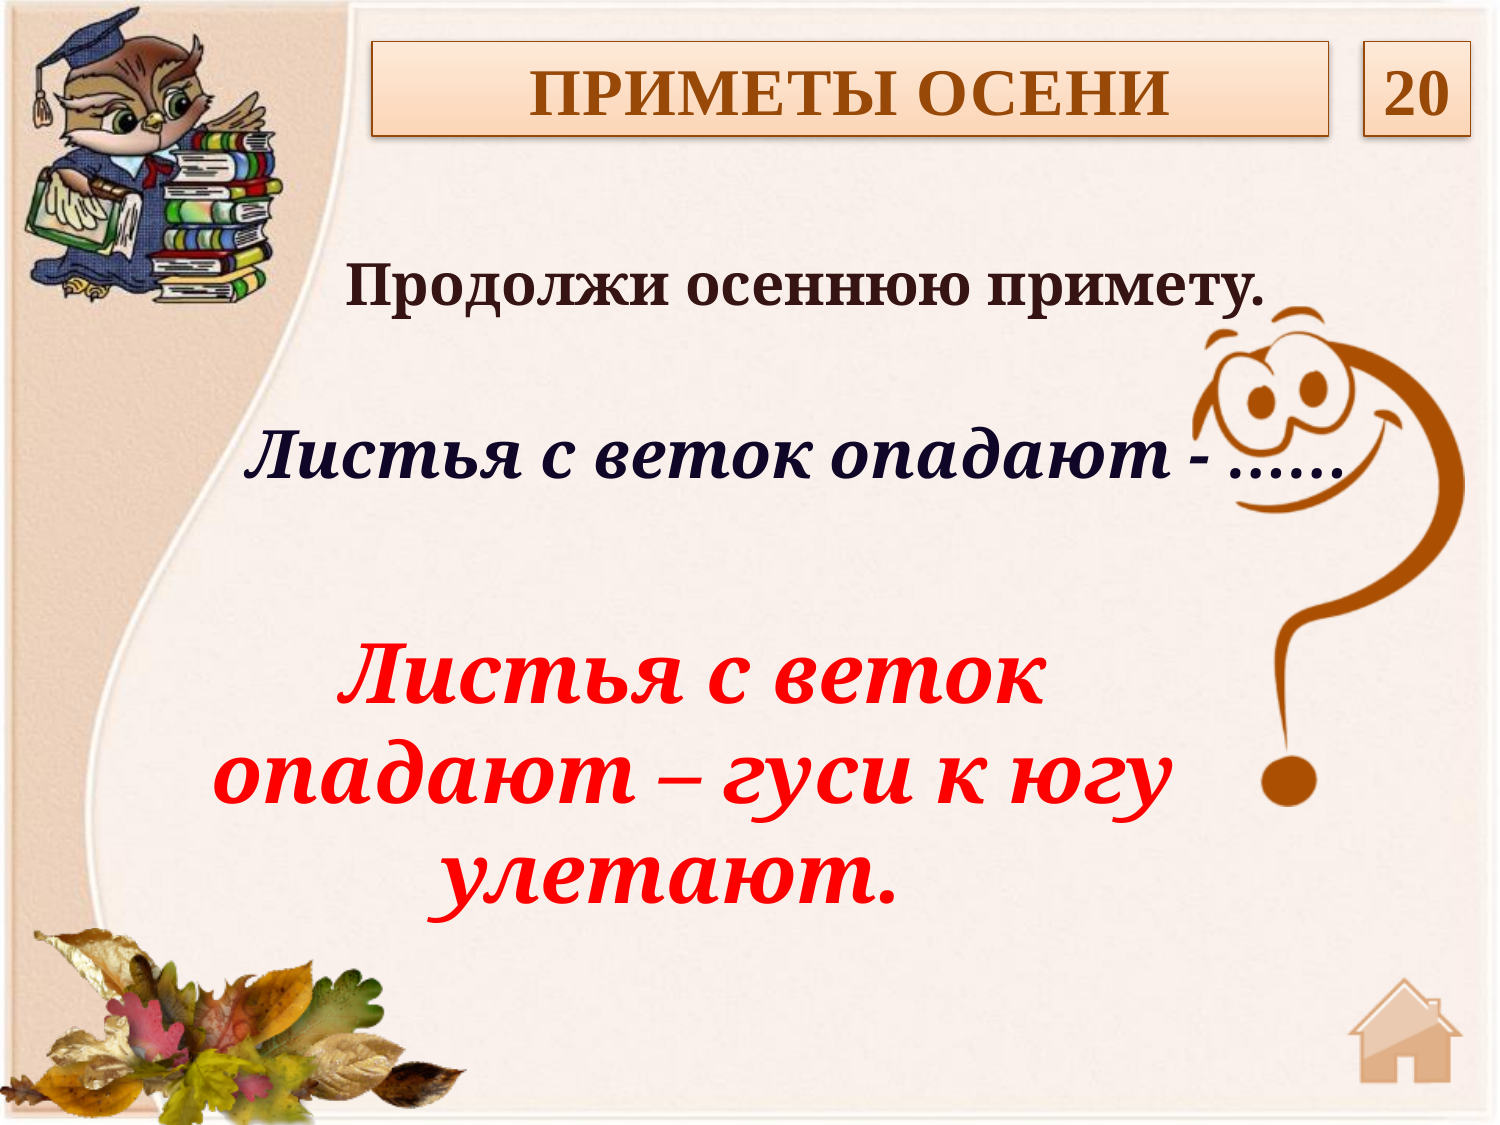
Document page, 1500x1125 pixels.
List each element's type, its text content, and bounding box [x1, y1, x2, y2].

text_box Продолжи осеннюю примету. Листья с веток опадают - …… [233, 239, 1379, 593]
text_box ПРИМЕТЫ ОСЕНИ [371, 41, 1329, 137]
picture [0, 0, 1500, 1125]
text_box Листья с веток опадают – гуси к югу улетают. [147, 613, 1241, 928]
text_box 20 [1363, 41, 1471, 137]
